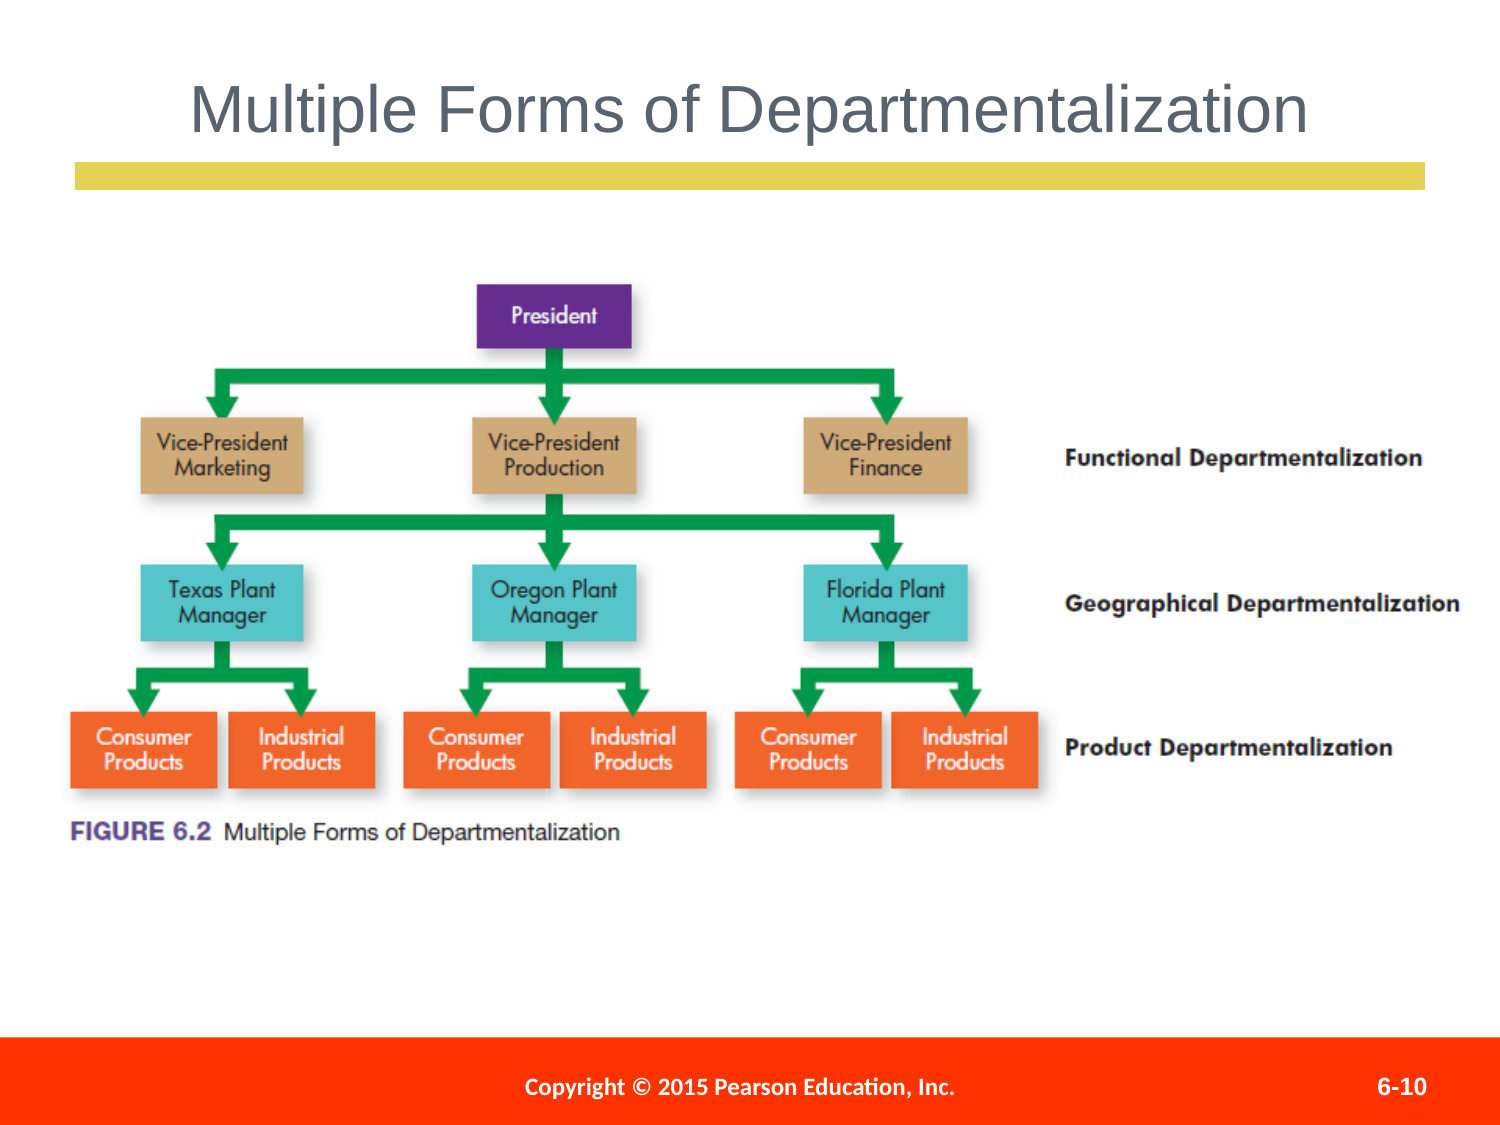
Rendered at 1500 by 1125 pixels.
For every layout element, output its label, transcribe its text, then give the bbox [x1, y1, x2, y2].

picture [30, 272, 1470, 853]
title Multiple Forms of Departmentalization [74, 12, 1426, 201]
